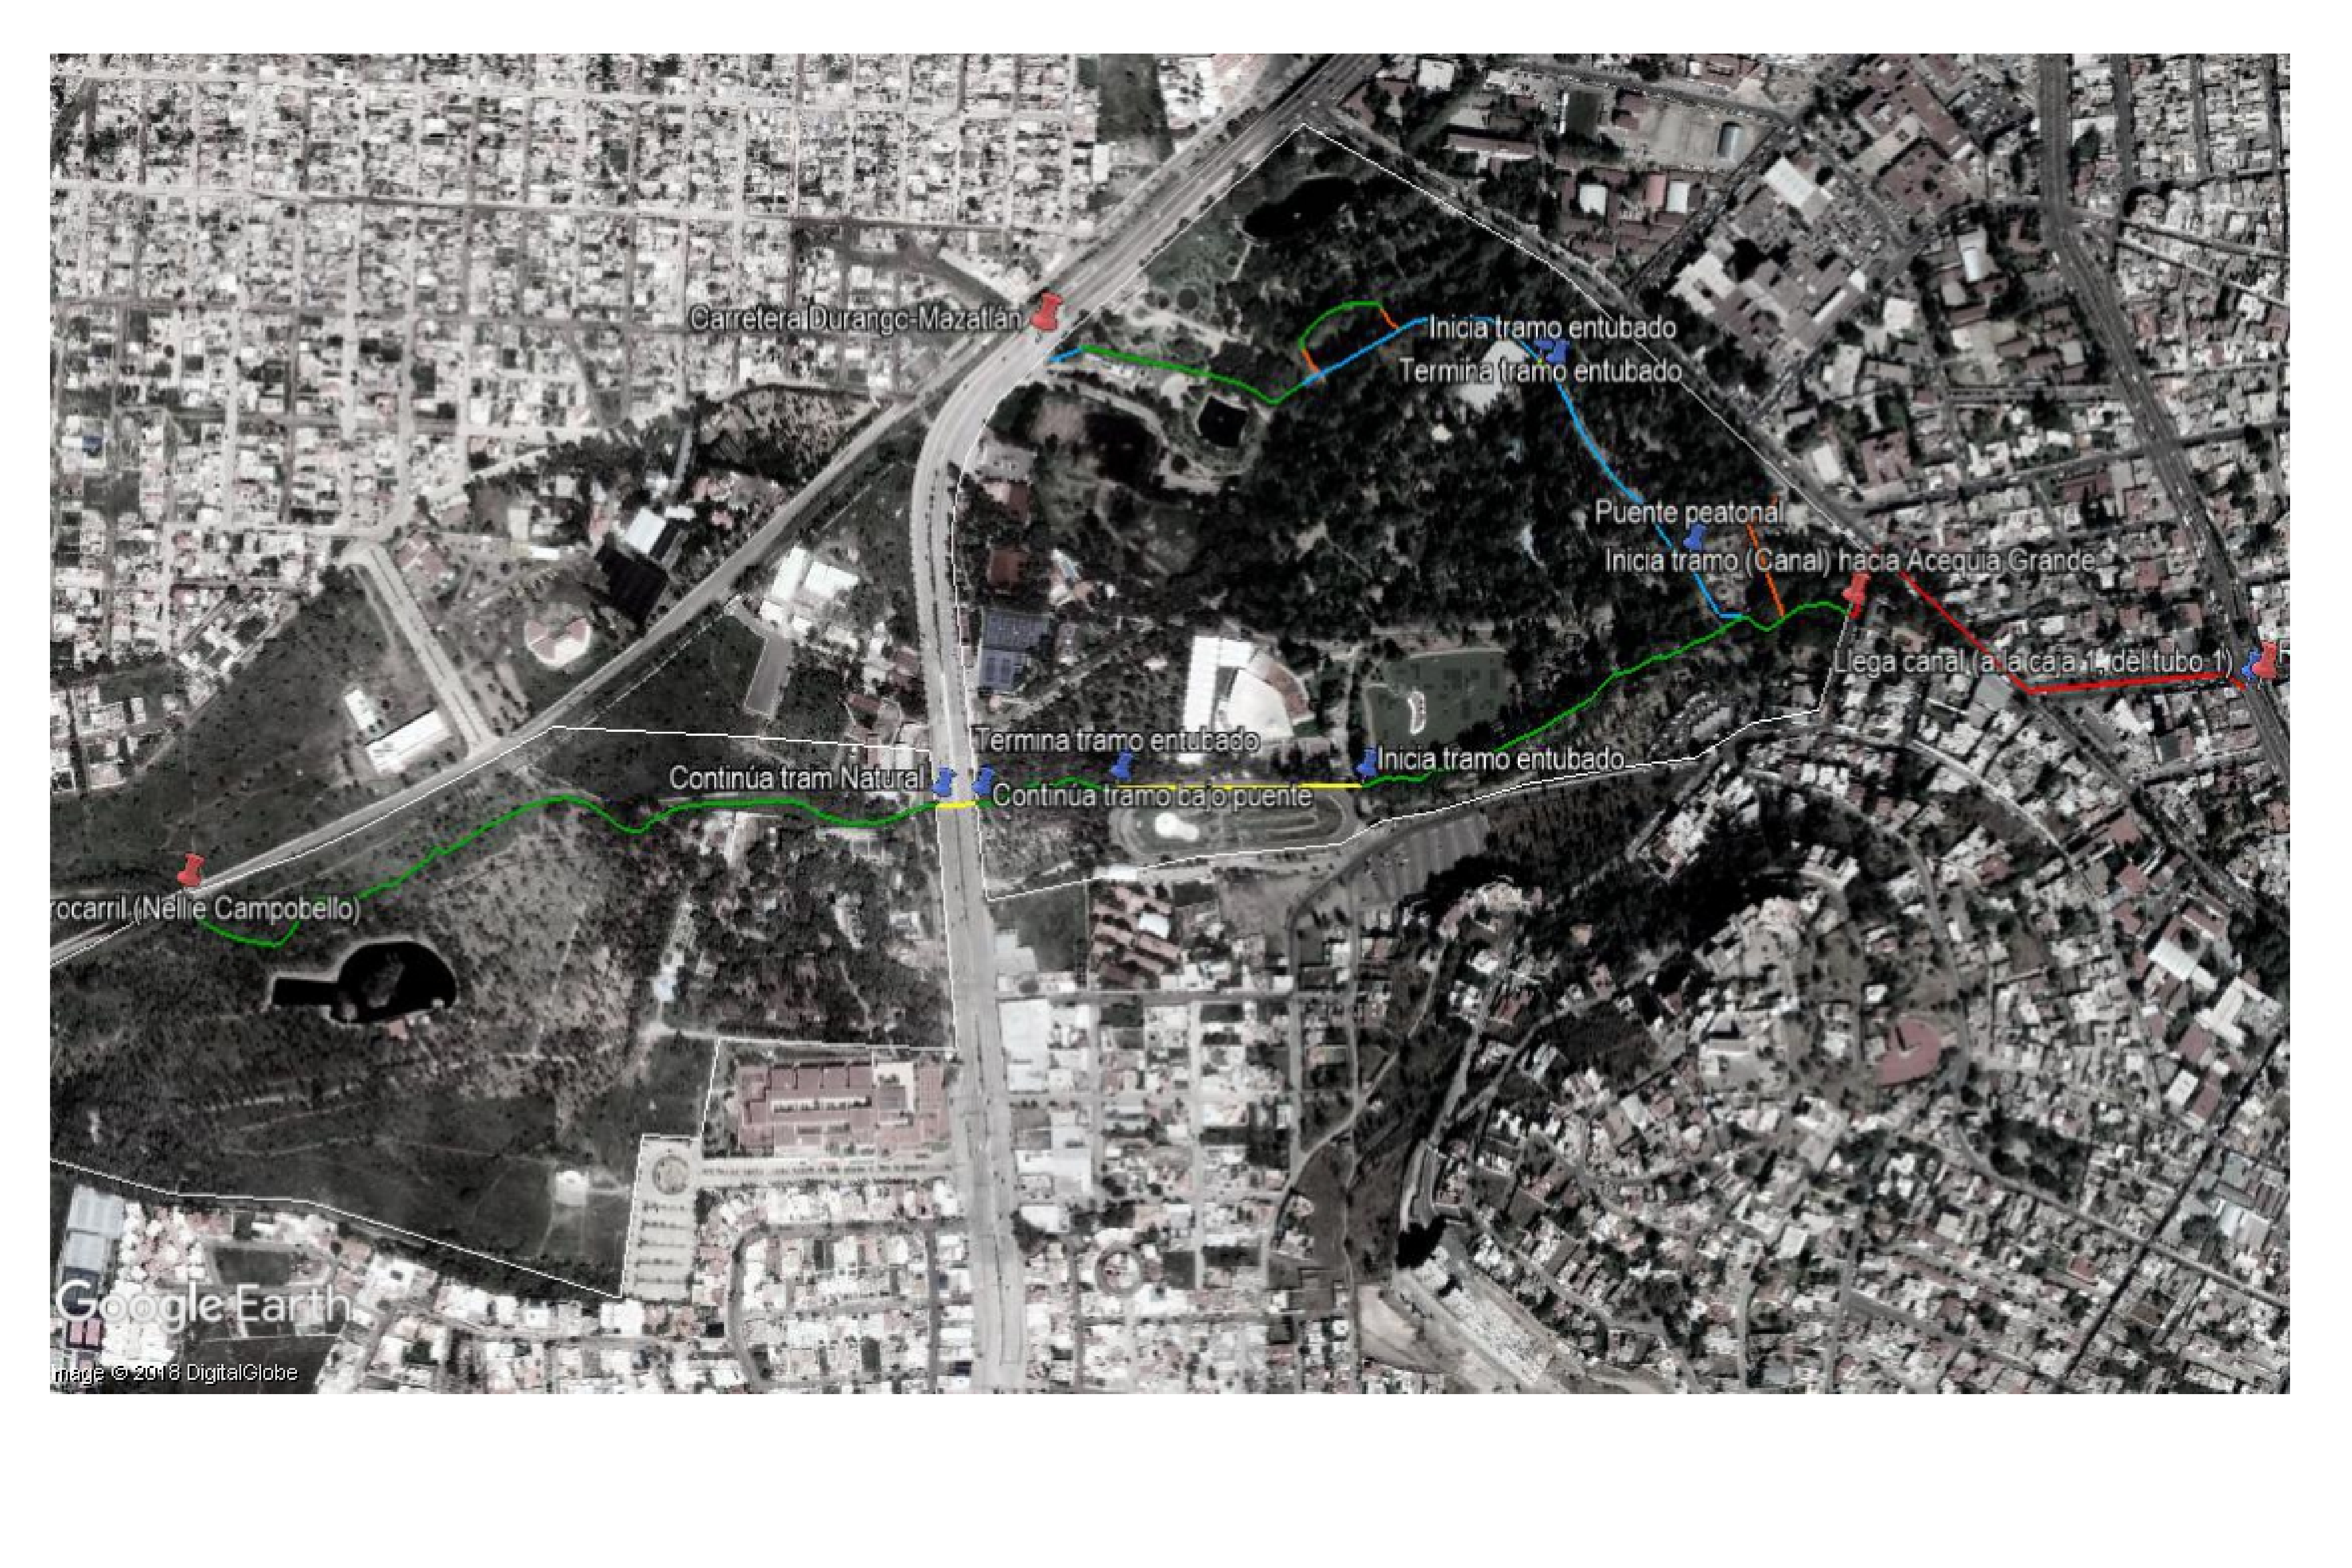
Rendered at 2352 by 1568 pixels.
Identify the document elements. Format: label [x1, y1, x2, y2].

picture [50, 54, 2290, 1394]
